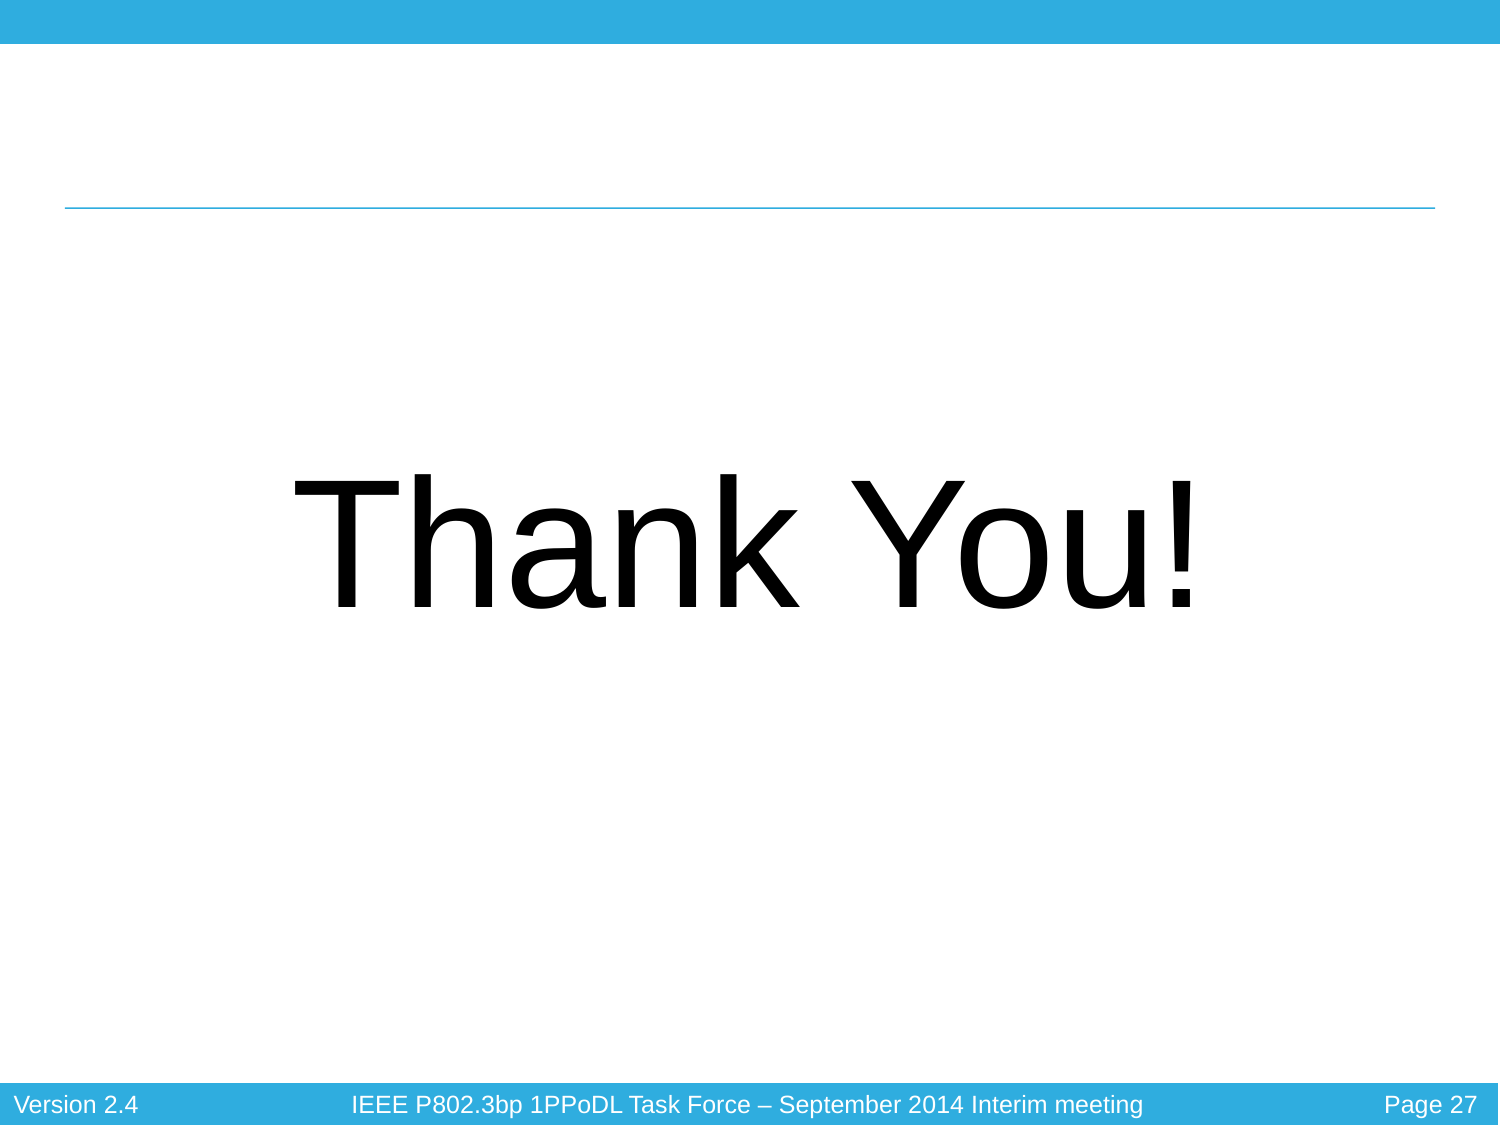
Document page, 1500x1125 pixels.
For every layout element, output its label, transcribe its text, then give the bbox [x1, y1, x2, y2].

subtitle Thank You! [224, 416, 1276, 705]
